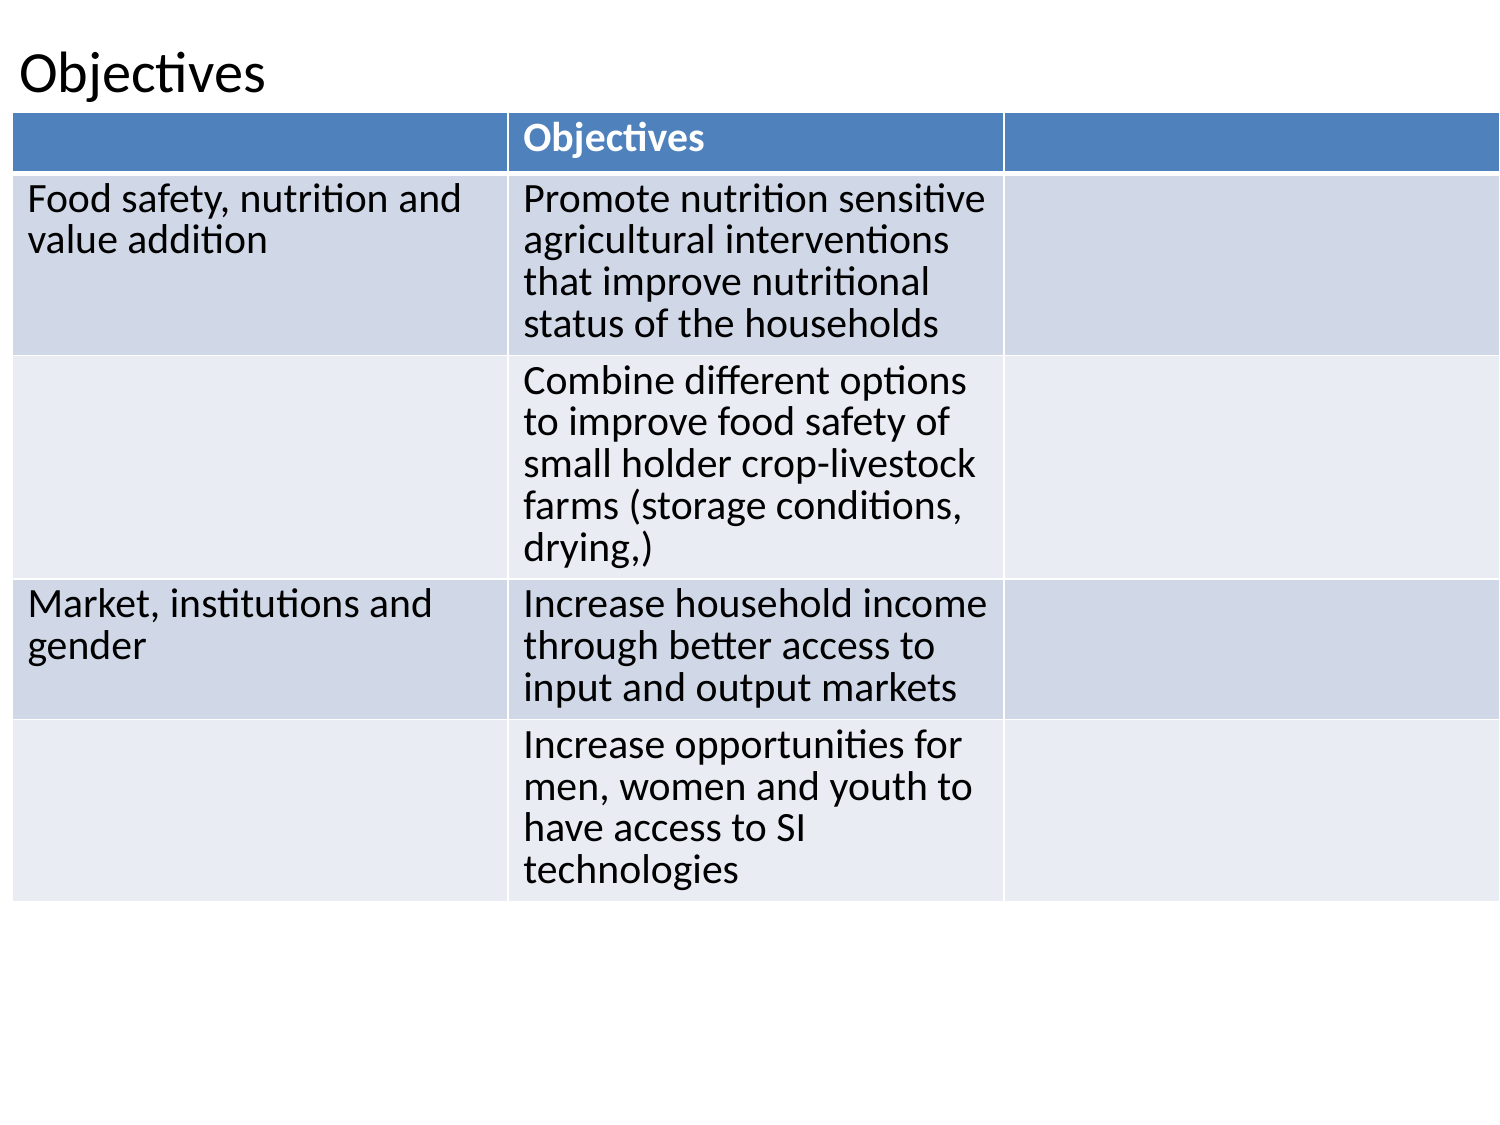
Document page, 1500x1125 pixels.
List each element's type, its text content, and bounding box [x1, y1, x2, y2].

table_cell [1005, 176, 1499, 355]
table_cell Food safety, nutrition and value addition [13, 176, 507, 355]
table_cell [13, 720, 507, 901]
table_cell [1005, 356, 1499, 578]
table_cell [1005, 720, 1499, 901]
table_header [1005, 113, 1499, 171]
table_cell Promote nutrition sensitive agricultural interventions that improve nutritional status of the households [509, 176, 1003, 355]
table_cell Market, institutions and gender [13, 580, 507, 719]
table_cell [13, 356, 507, 578]
table_cell [1005, 580, 1499, 719]
table_cell Increase opportunities for men, women and youth to have access to SI technologies [509, 720, 1003, 901]
title Objectives [4, 24, 1350, 113]
table_cell Increase household income through better access to input and output markets [509, 580, 1003, 719]
table_header Objectives [509, 113, 1003, 171]
table_header [13, 113, 507, 171]
table_cell Combine different options to improve food safety of small holder crop-livestock farms (storage conditions, drying,) [509, 356, 1003, 578]
